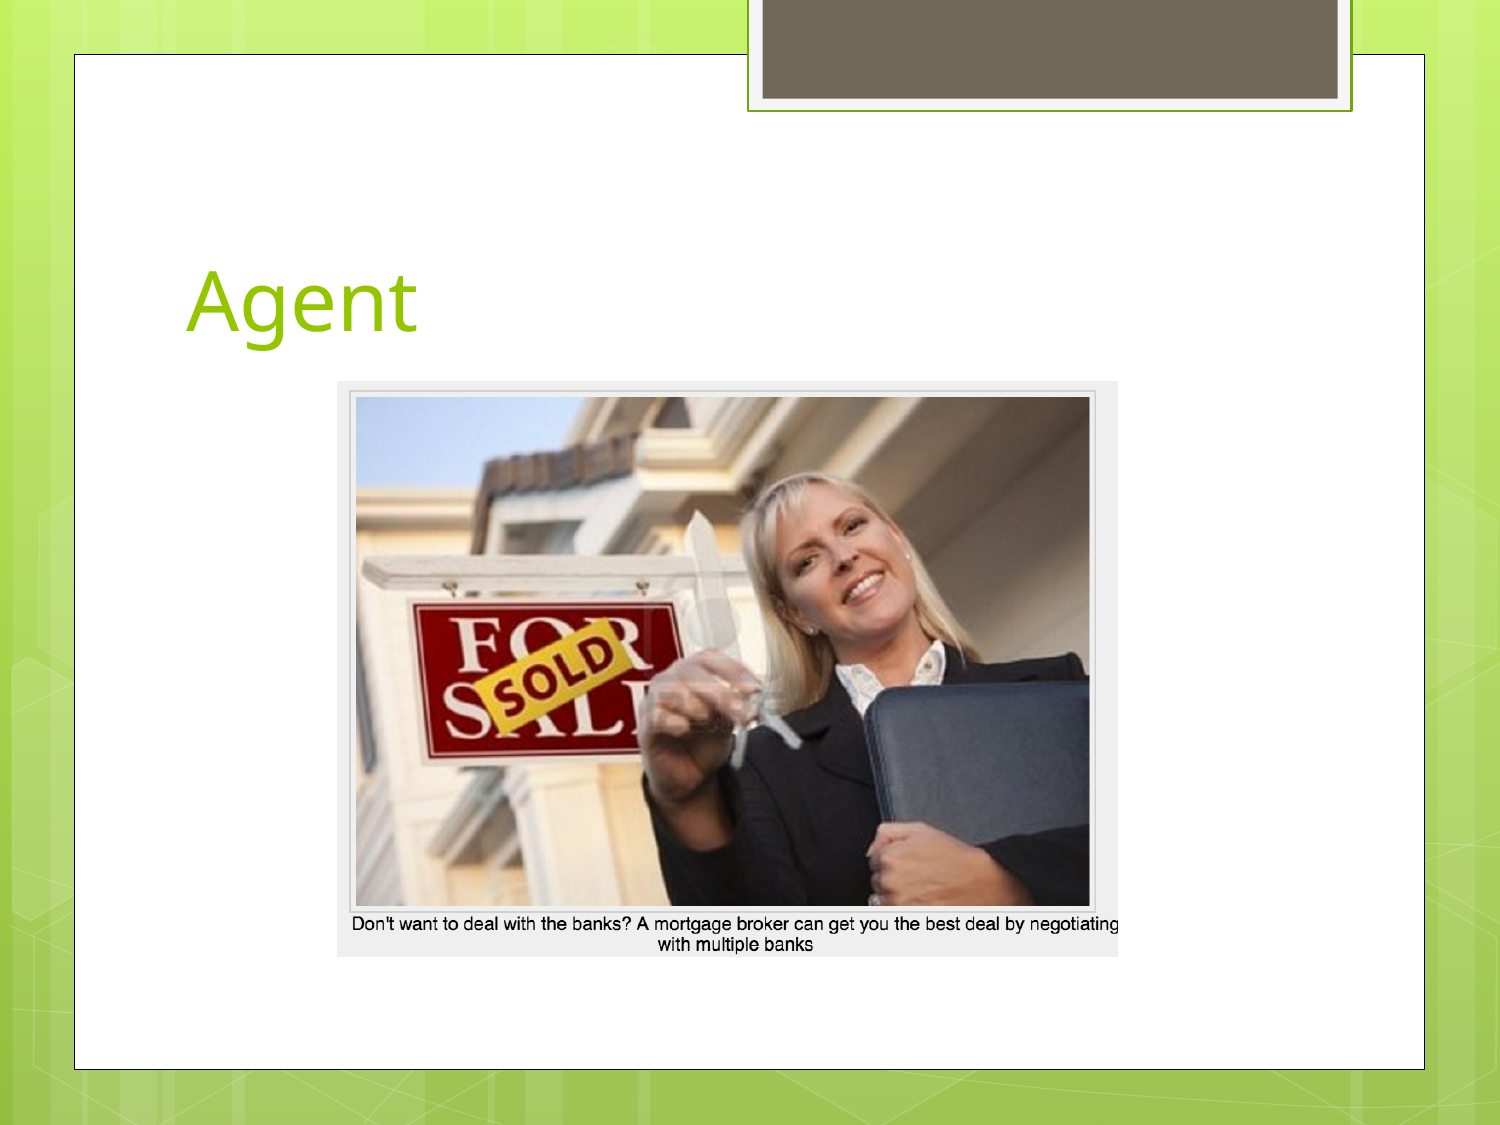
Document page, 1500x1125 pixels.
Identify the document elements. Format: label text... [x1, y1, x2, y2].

title Agent [171, 168, 1324, 357]
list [170, 380, 1284, 958]
